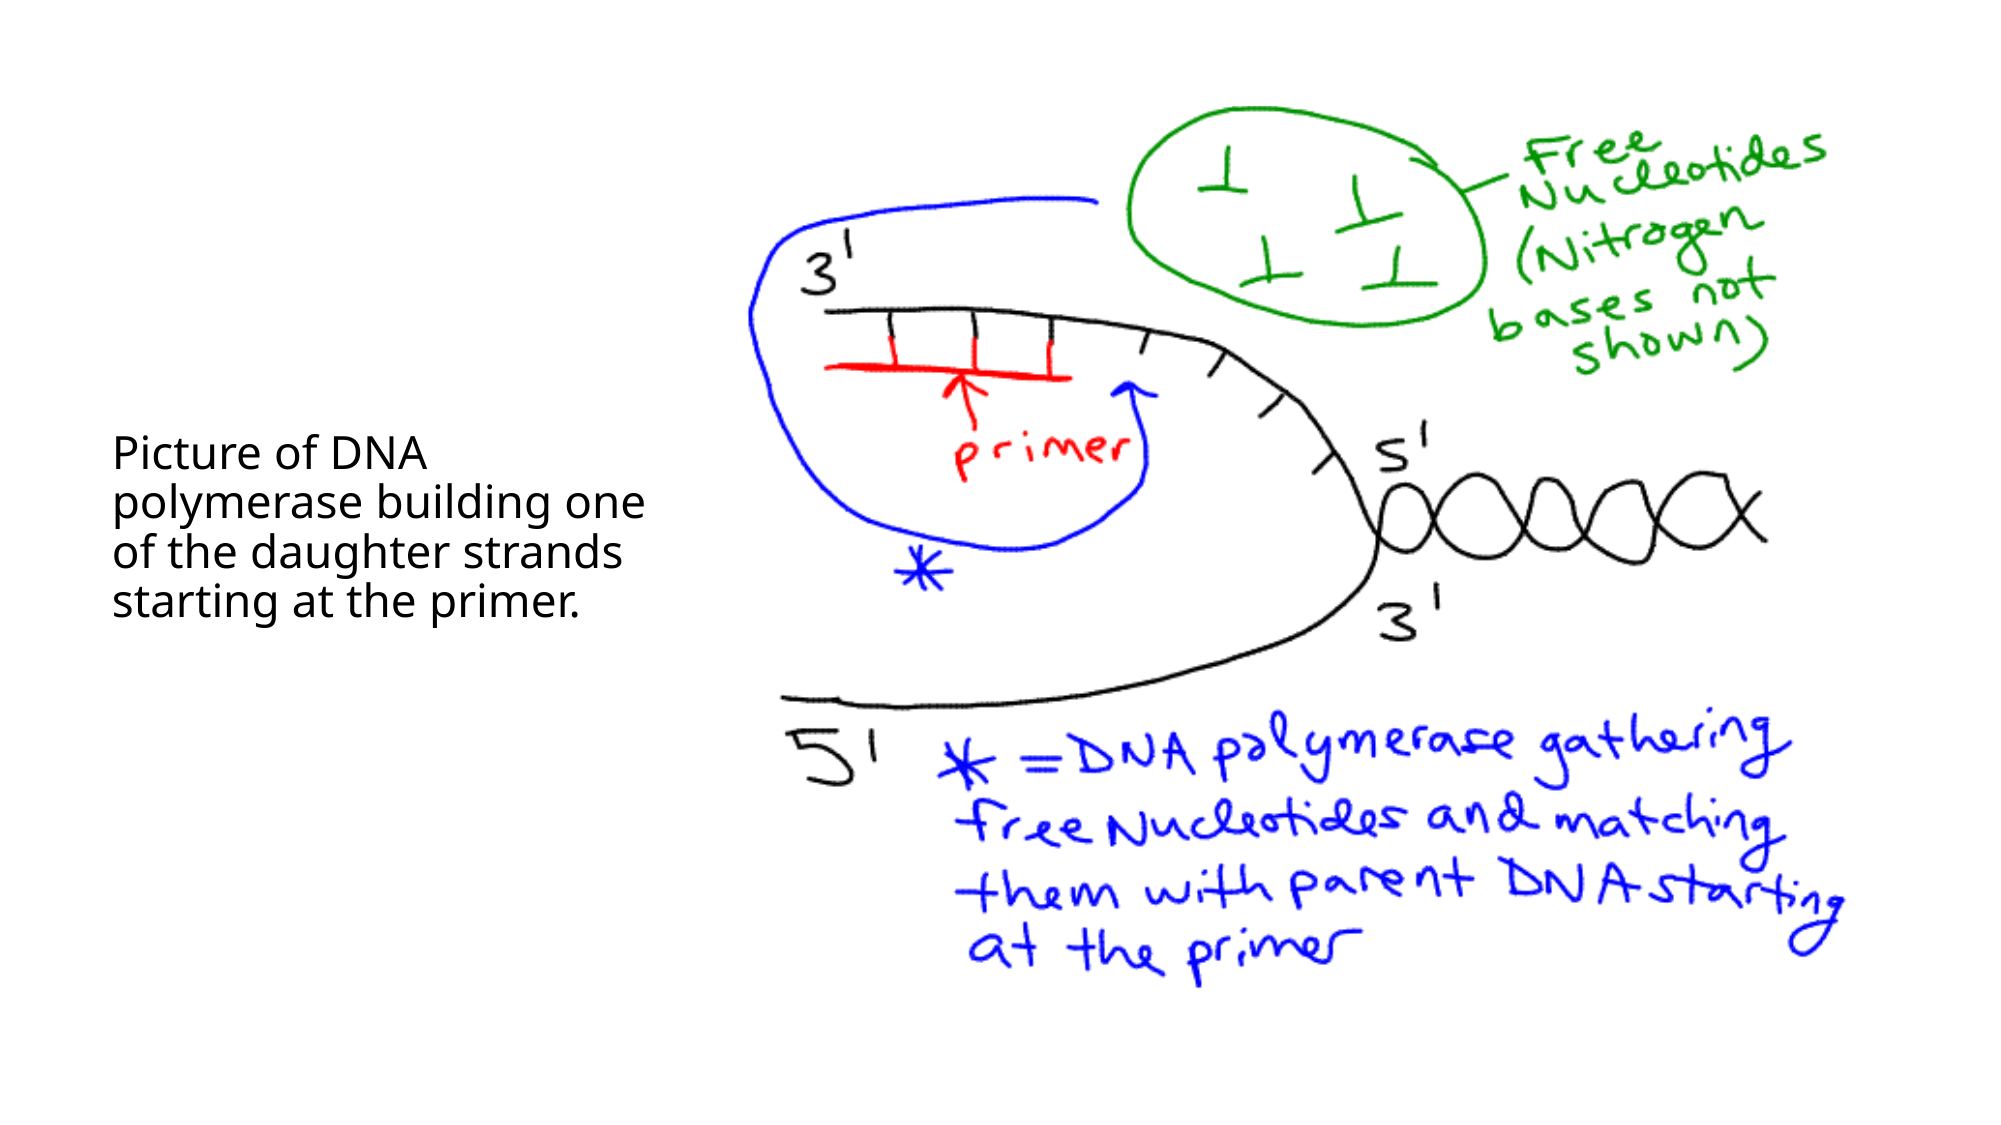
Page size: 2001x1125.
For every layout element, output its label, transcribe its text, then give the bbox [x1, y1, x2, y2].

title Picture of DNA polymerase building one of the daughter strands starting at the primer. [96, 419, 699, 638]
picture [720, 106, 1852, 990]
